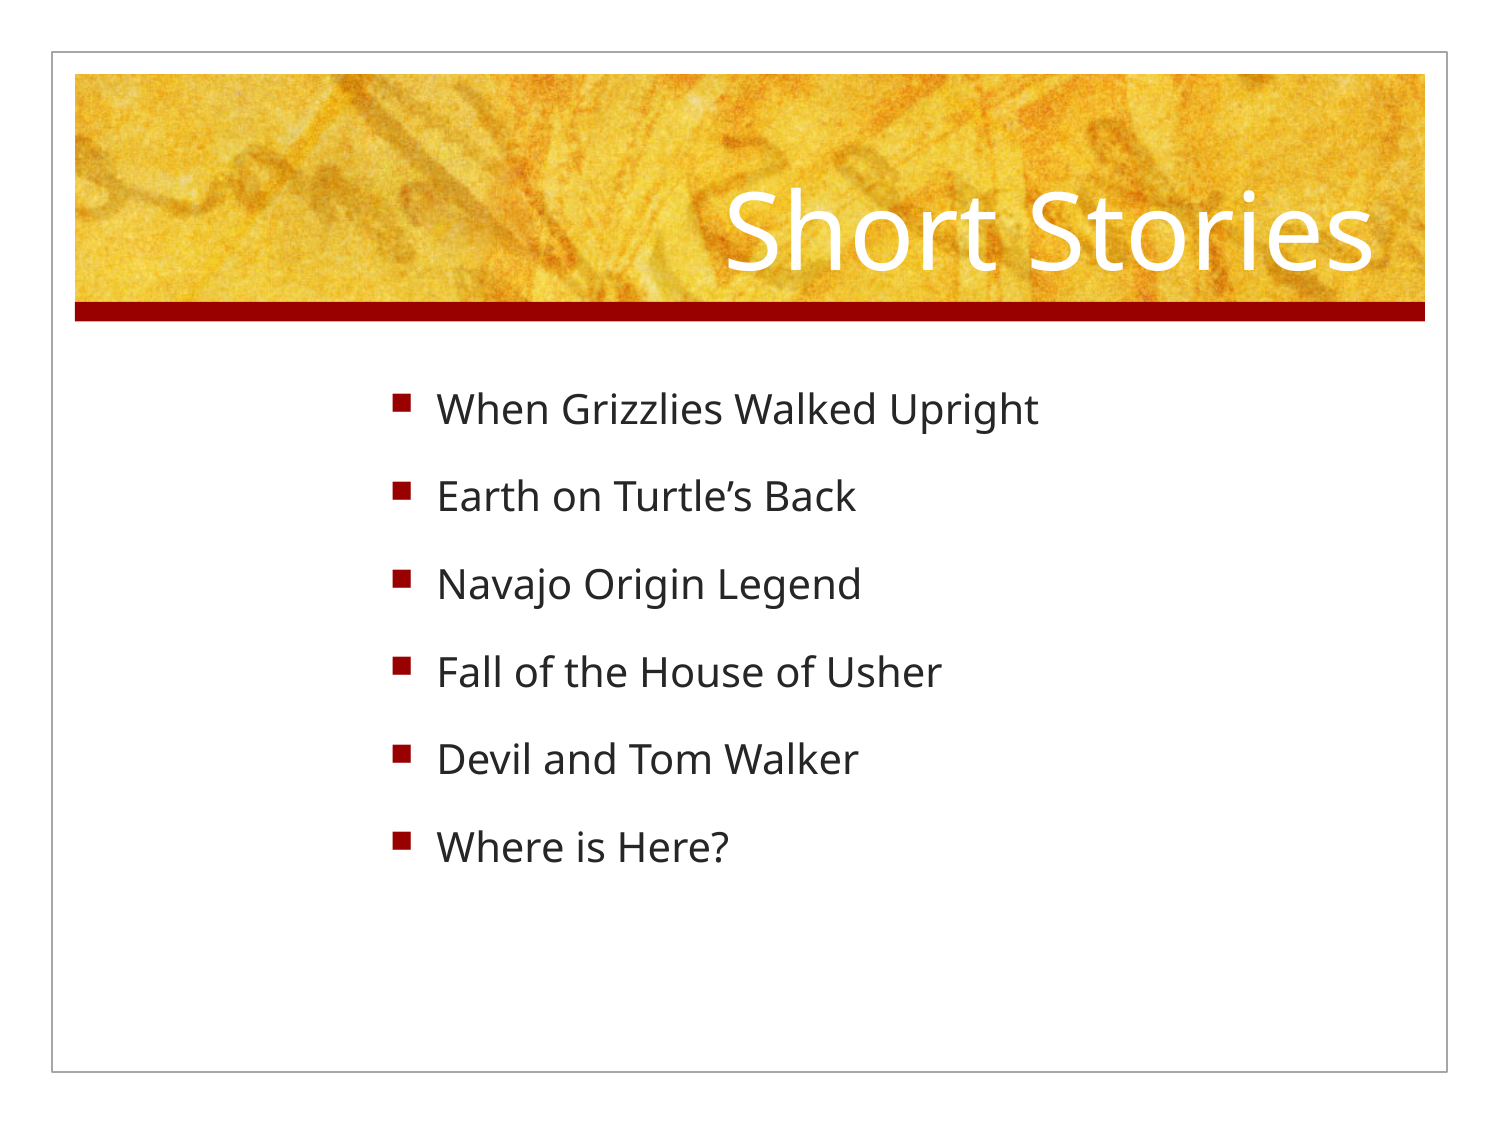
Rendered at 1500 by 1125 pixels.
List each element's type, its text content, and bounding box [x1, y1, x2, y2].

list When Grizzlies Walked Upright Earth on Turtle’s Back Navajo Origin Legend Fall of the House of Usher Devil and Tom Walker Where is Here? [375, 375, 1392, 1005]
picture [75, 74, 1425, 301]
title Short Stories [108, 74, 1392, 292]
